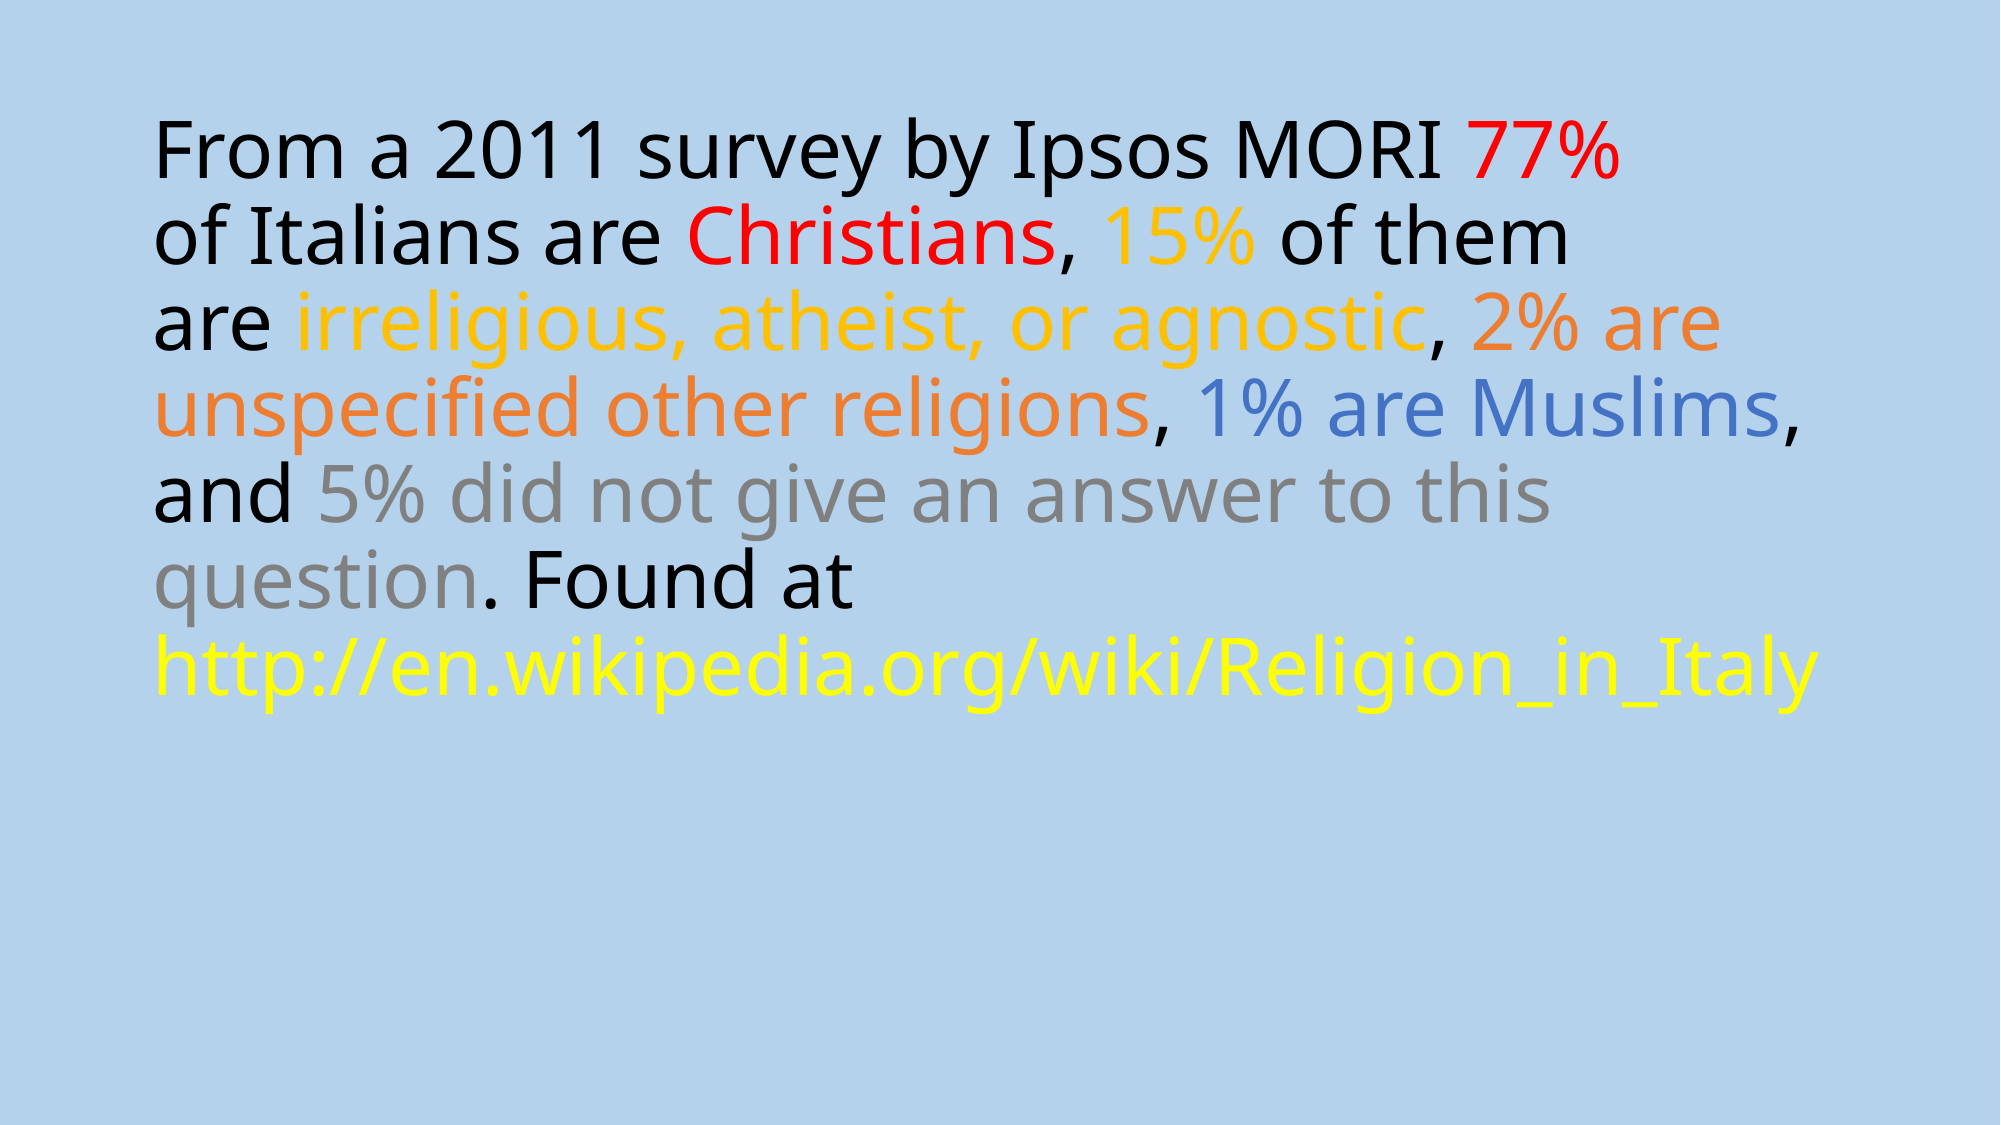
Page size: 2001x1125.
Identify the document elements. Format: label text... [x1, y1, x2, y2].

title From a 2011 survey by Ipsos MORI 77% of Italians are Christians, 15% of them are irreligious, atheist, or agnostic, 2% are unspecified other religions, 1% are Muslims, and 5% did not give an answer to this question. Found at http://en.wikipedia.org/wiki/Religion_in_Italy [137, 59, 1863, 762]
